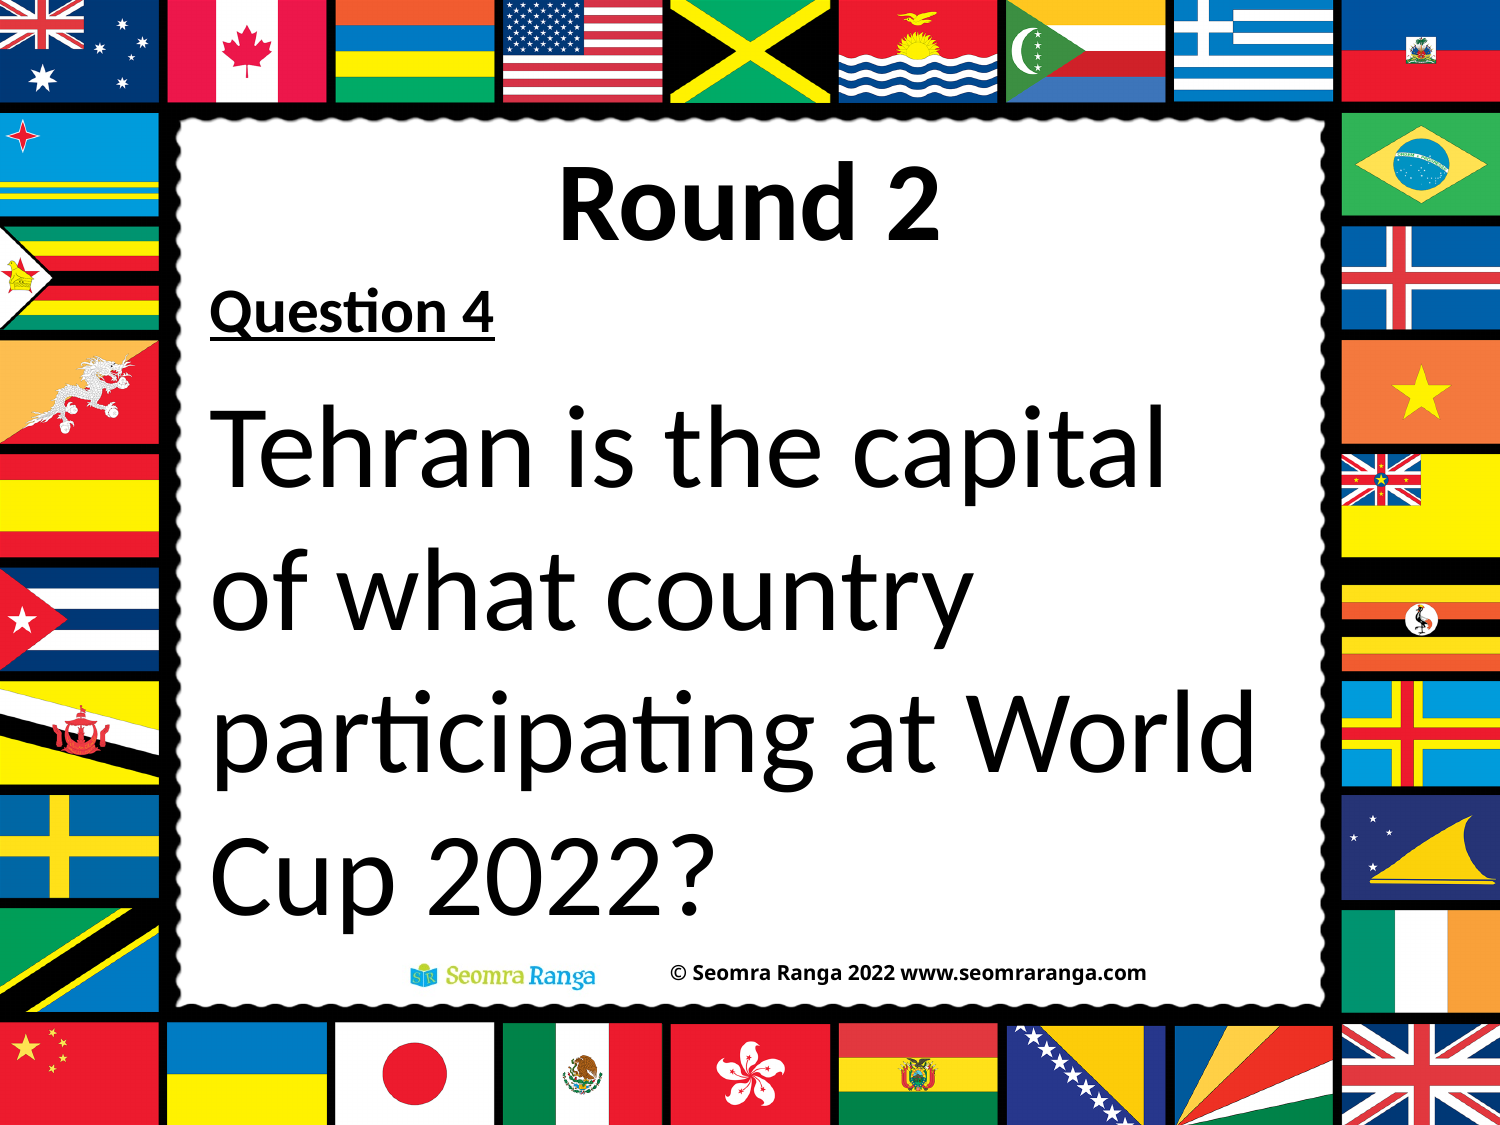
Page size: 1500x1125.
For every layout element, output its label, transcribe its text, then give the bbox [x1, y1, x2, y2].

picture [0, 0, 1500, 1125]
title Round 2 [183, 101, 1317, 290]
text_box © Seomra Ranga 2022 www.seomraranga.com [631, 953, 1187, 993]
list Question 4 Tehran is the capital of what country participating at World Cup 2022? [194, 261, 1306, 953]
picture [10, 122, 36, 150]
